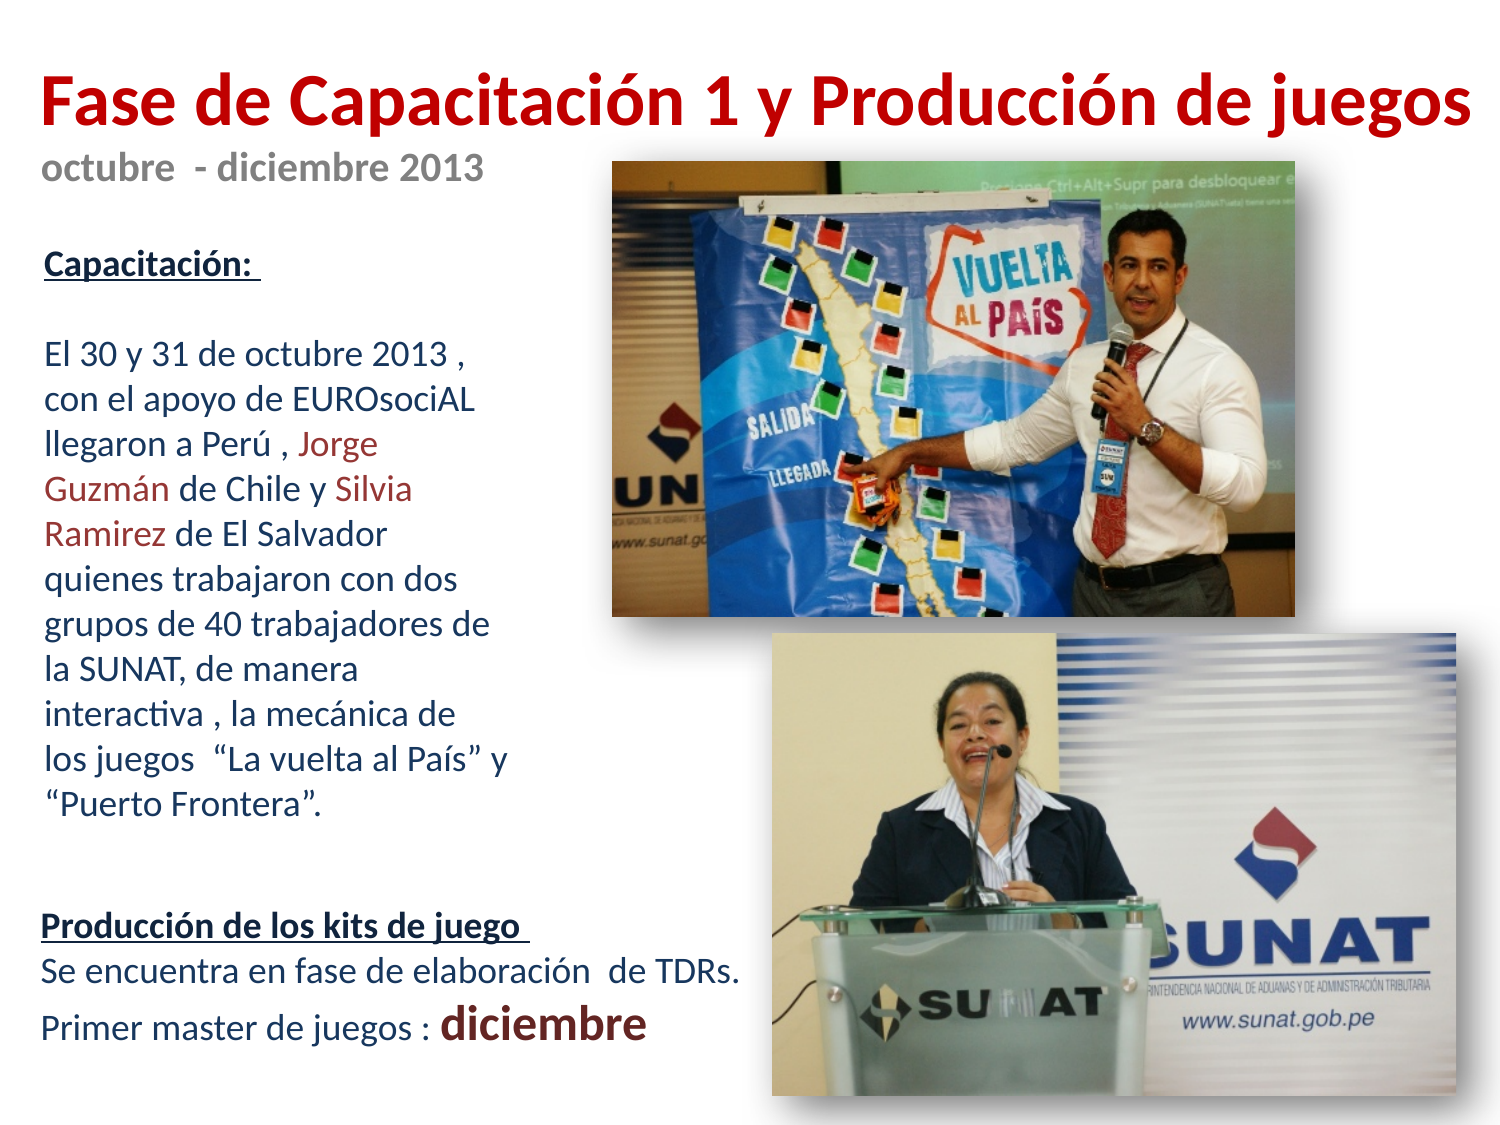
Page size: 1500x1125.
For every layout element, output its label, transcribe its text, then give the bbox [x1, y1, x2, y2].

text_box Capacitación: El 30 y 31 de octubre 2013 , con el apoyo de EUROsociAL llegaron a Perú , Jorge Guzmán de Chile y Silvia Ramirez de El Salvador quienes trabajaron con dos grupos de 40 trabajadores de la SUNAT, de manera interactiva , la mecánica de los juegos “La vuelta al País” y “Puerto Frontera”. [29, 231, 526, 832]
picture [771, 633, 1457, 1096]
text_box Fase de Capacitación 1 y Producción de juegos octubre - diciembre 2013 [25, 42, 1500, 198]
picture [612, 161, 1295, 617]
text_box Producción de los kits de juego Se encuentra en fase de elaboración de TDRs. Primer master de juegos : diciembre [25, 893, 755, 1058]
